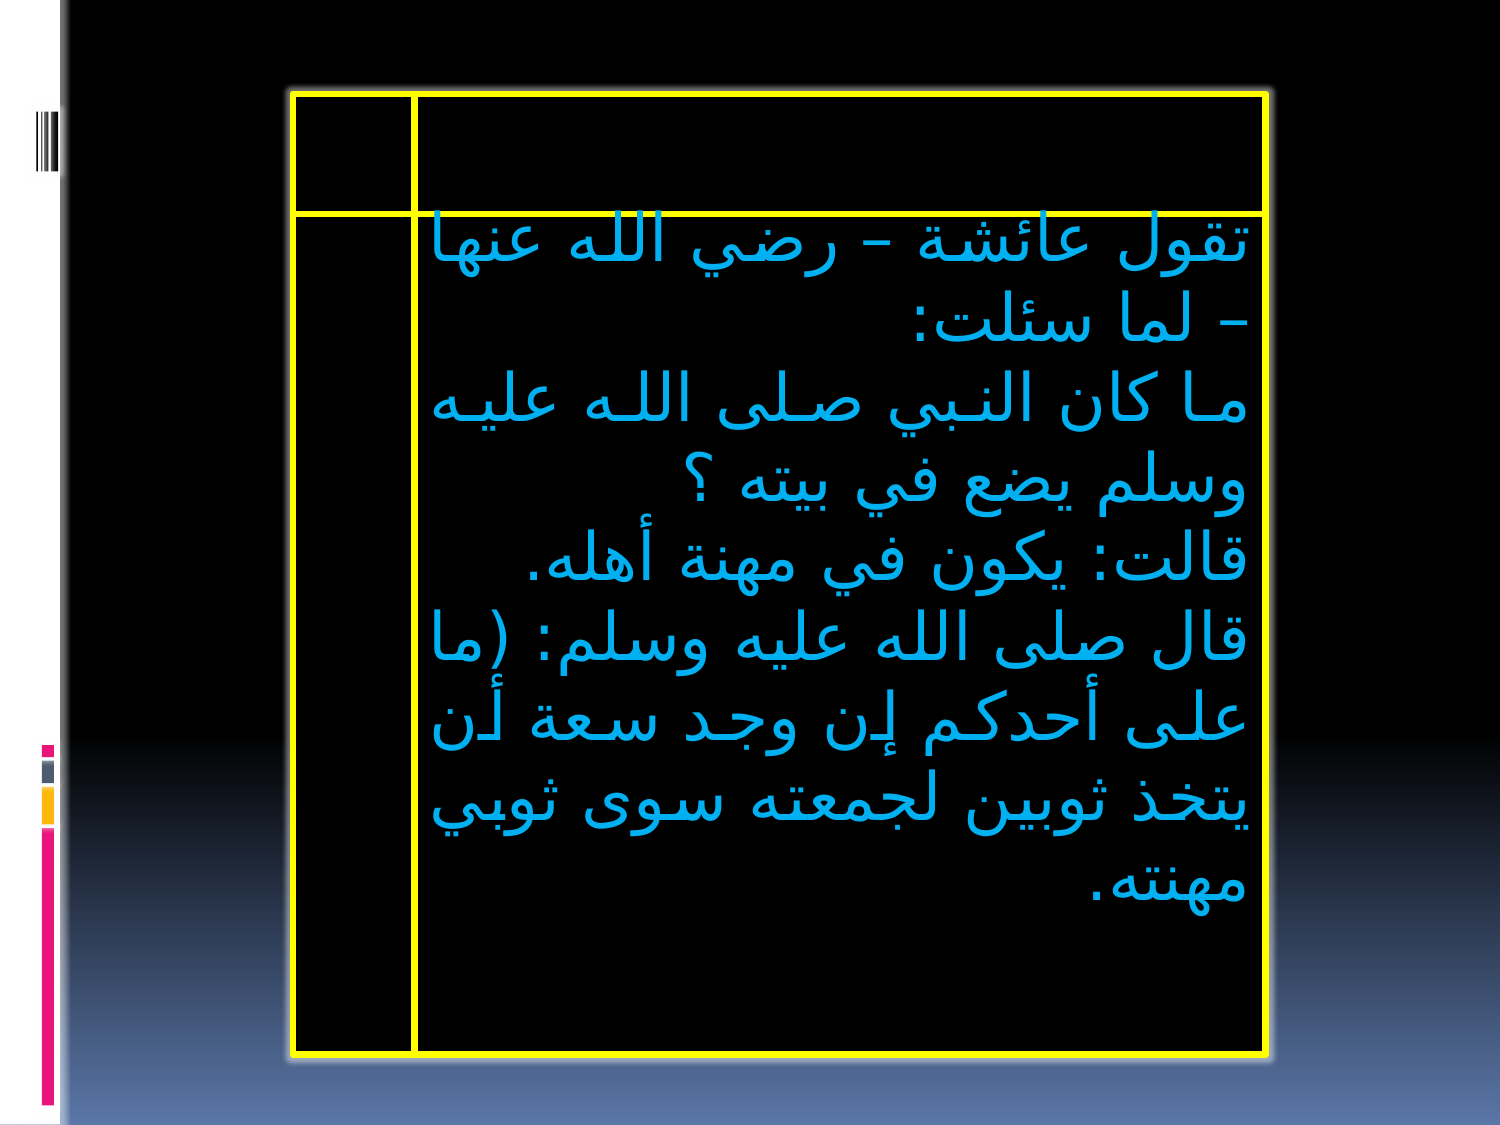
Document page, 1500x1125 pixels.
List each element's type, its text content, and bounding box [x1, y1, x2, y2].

text_box تقول عائشة – رضي الله عنها – لما سئلت: ما كان النبي صلى الله عليه وسلم يضع في بيته ؟ قالت: يكون في مهنة أهله. قال صلى الله عليه وسلم: (ما على أحدكم إن وجد سعة أن يتخذ ثوبين لجمعته سوى ثوبي مهنته. [290, 91, 1269, 1058]
